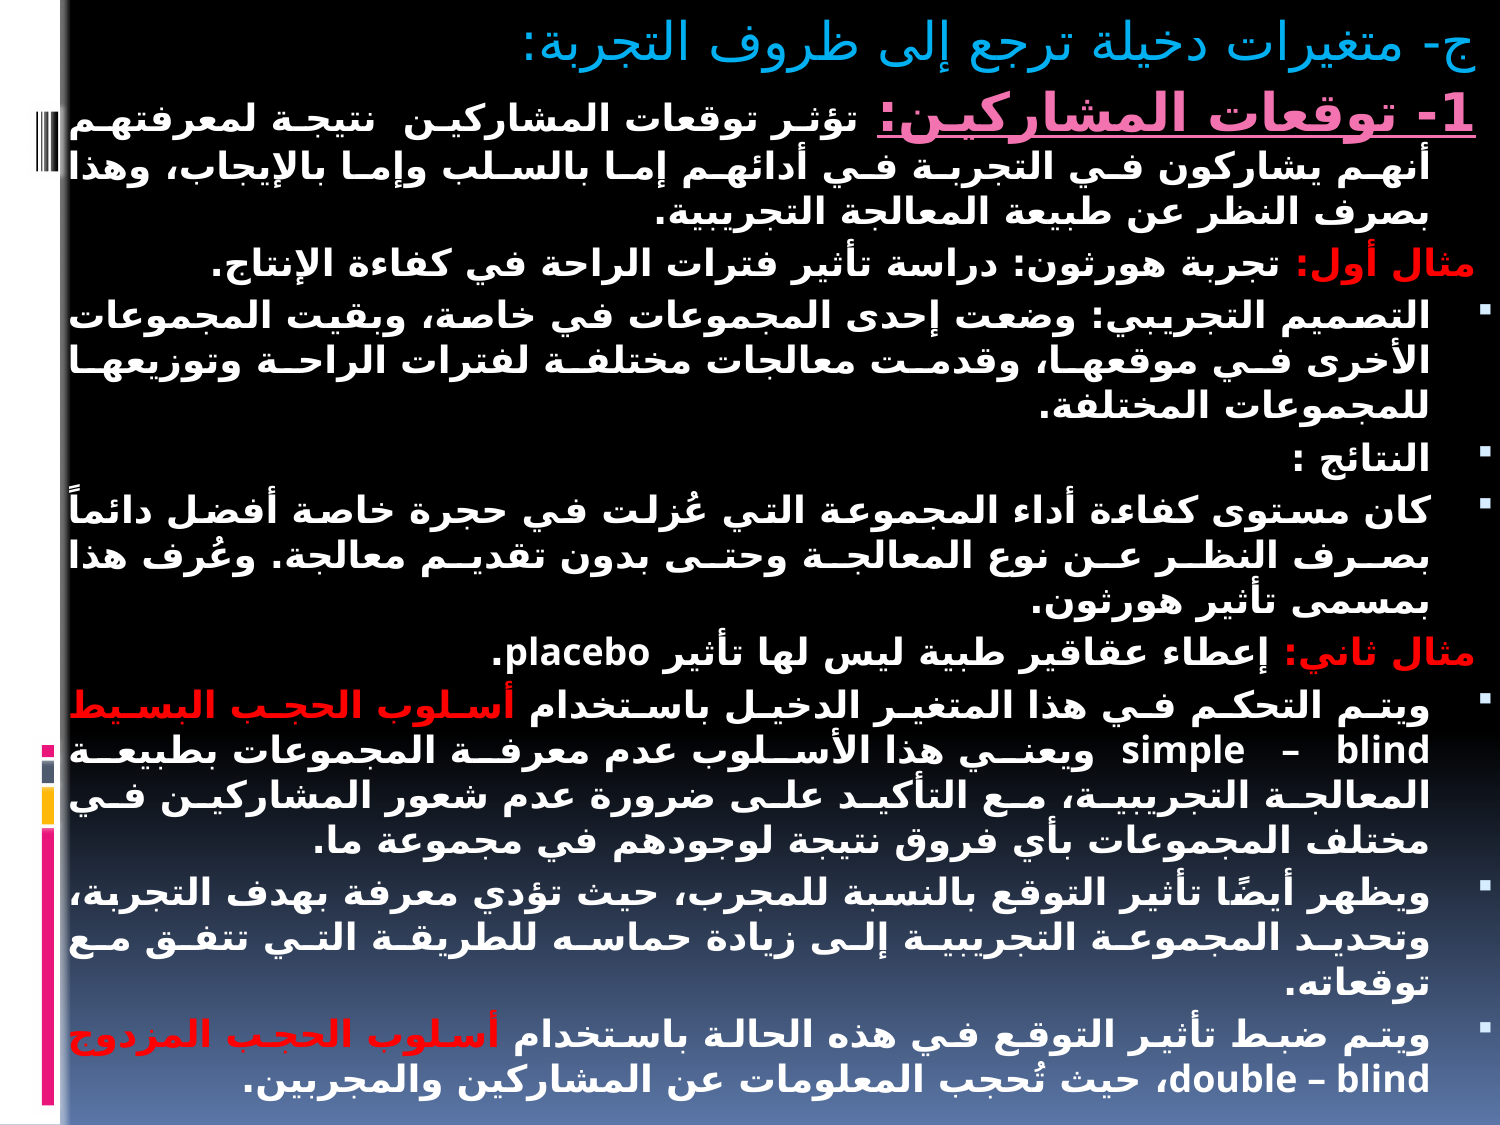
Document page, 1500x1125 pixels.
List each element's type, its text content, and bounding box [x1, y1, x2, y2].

list ج- متغيرات دخيلة ترجع إلى ظروف التجربة: 1- توقعات المشاركين: تؤثر توقعات المشاركين نتيجة لمعرفتهم أنهم يشاركون في التجربة في أدائهم إما بالسلب وإما بالإيجاب، وهذا بصرف النظر عن طبيعة المعالجة التجريبية. مثال أول: تجربة هورثون: دراسة تأثير فترات الراحة في كفاءة الإنتاج. التصميم التجريبي: وضعت إحدى المجموعات في خاصة، وبقيت المجموعات الأخرى في موقعها، وقدمت معالجات مختلفة لفترات الراحة وتوزيعها للمجموعات المختلفة. النتائج : كان مستوى كفاءة أداء المجموعة التي عُزلت في حجرة خاصة أفضل دائماً بصرف النظر عن نوع المعالجة وحتى بدون تقديم معالجة. وعُرف هذا بمسمى تأثير هورثون. مثال ثاني: إعطاء عقاقير طبية ليس لها تأثير placebo. ويتم التحكم في هذا المتغير الدخيل باستخدام أسلوب الحجب البسيط simple – blind ويعني هذا الأسلوب عدم معرفة المجموعات بطبيعة المعالجة التجريبية، مع التأكيد على ضرورة عدم شعور المشاركين في مختلف المجموعات بأي فروق نتيجة لوجودهم في مجموعة ما. ويظهر أيضًا تأثير التوقع بالنسبة للمجرب، حيث تؤدي معرفة بهدف التجربة، وتحديد المجموعة التجريبية إلى زيادة حماسه للطريقة التي تتفق مع توقعاته. ويتم ضبط تأثير التوقع في هذه الحالة باستخدام أسلوب الحجب المزدوج double – blind، حيث تُحجب المعلومات عن المشاركين والمجربين. [53, 0, 1500, 1125]
